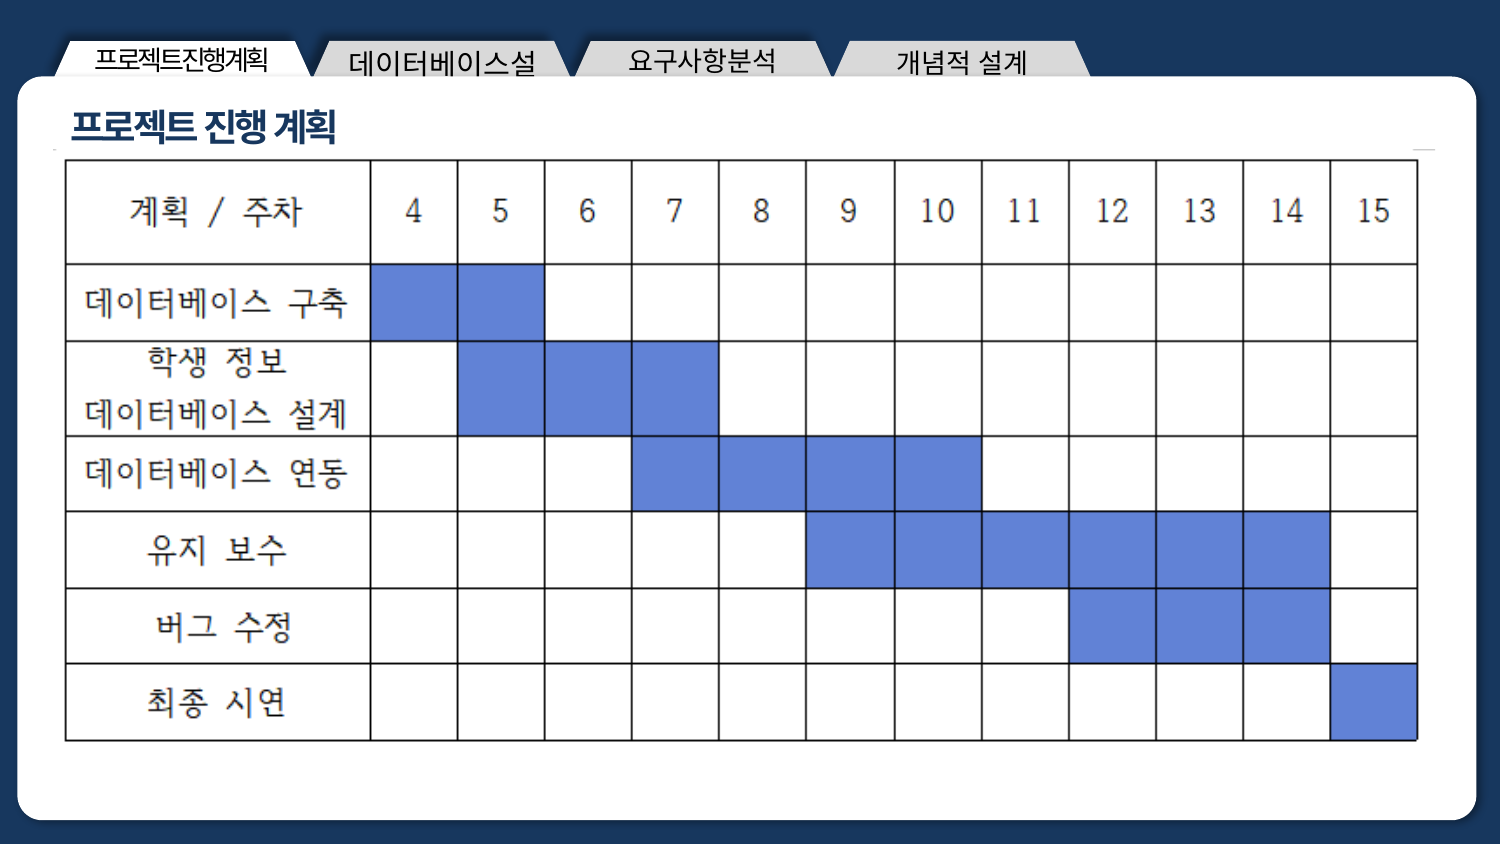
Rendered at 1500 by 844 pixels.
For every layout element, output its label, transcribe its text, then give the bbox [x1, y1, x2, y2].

text_box 요구사항분석 [608, 44, 798, 77]
text_box [297, 26, 561, 73]
text_box 데이터베이스설계 [336, 46, 550, 73]
text_box 프로젝트 진행 계획 [43, 103, 384, 149]
text_box 프로젝트진행계획 [91, 43, 274, 73]
text_box [41, 26, 297, 74]
text_box [55, 41, 310, 73]
text_box [561, 26, 837, 73]
text_box [15, 74, 1479, 823]
picture [52, 148, 1436, 768]
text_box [832, 40, 1093, 80]
text_box [576, 41, 827, 73]
text_box [315, 40, 569, 73]
